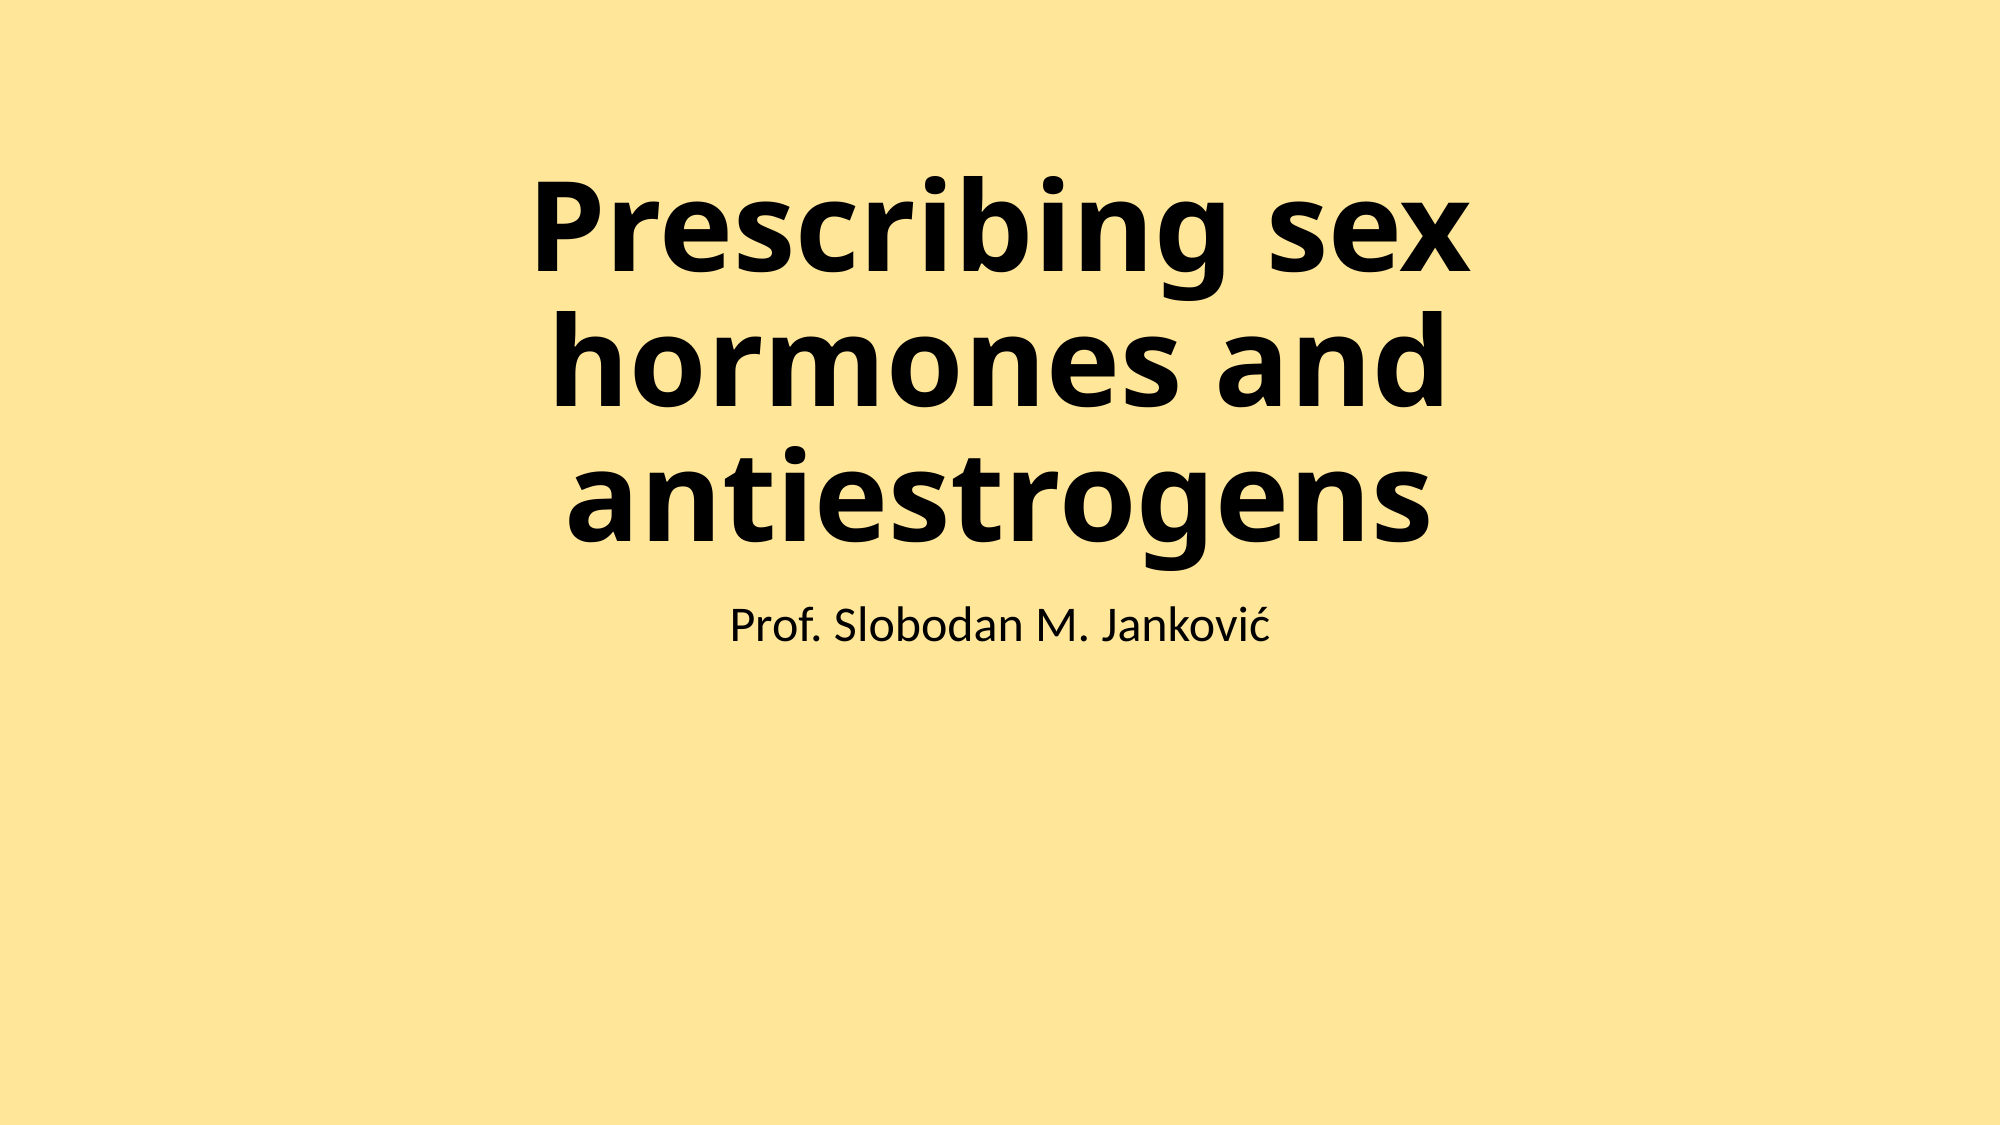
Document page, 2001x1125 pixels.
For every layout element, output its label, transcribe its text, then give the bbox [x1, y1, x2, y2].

subtitle Prof. Slobodan M. Janković [249, 590, 1750, 863]
title Prescribing sex hormones and antiestrogens [249, 184, 1750, 576]
